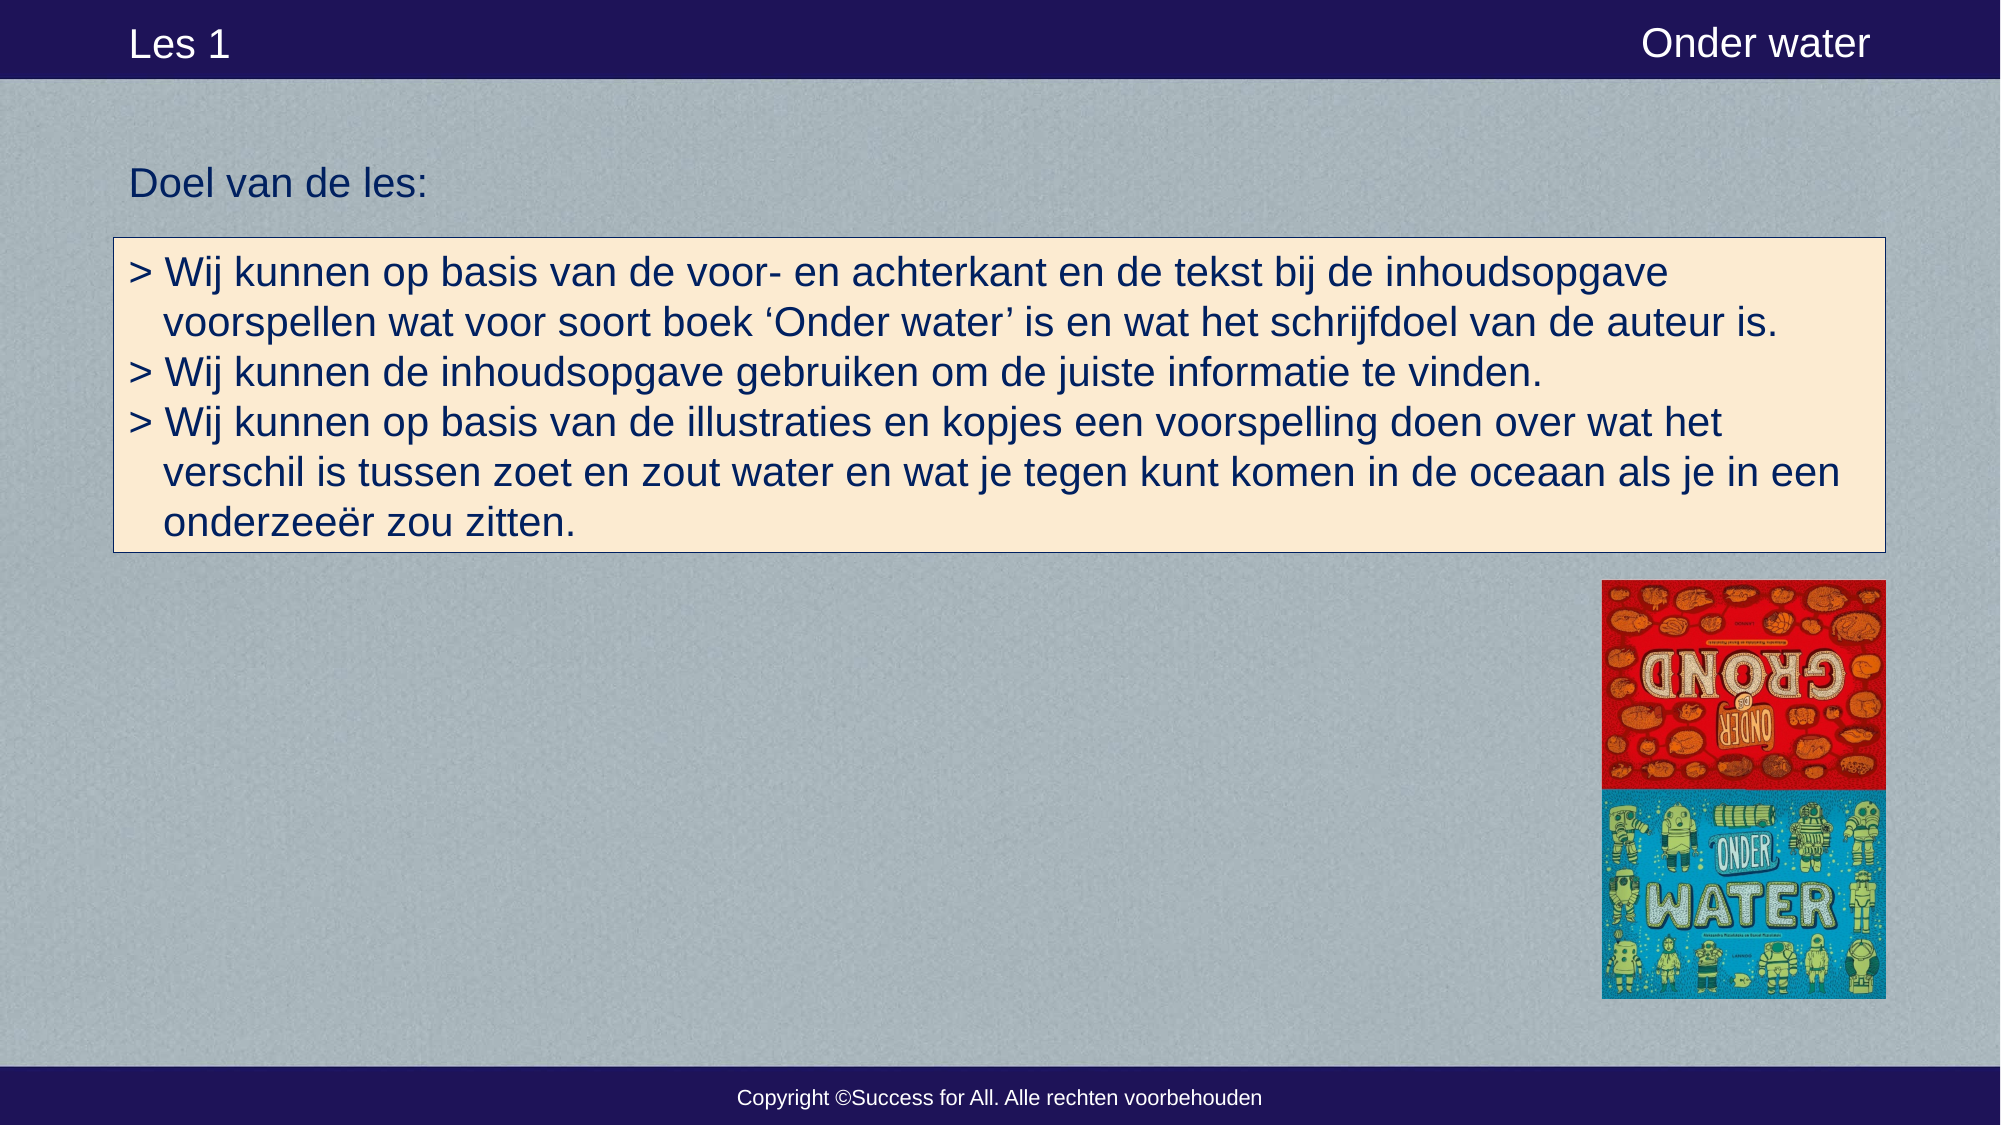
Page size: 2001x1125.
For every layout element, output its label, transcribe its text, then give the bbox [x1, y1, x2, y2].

text_box Onder water [999, 8, 1886, 73]
text_box Les 1 [114, 9, 354, 75]
text_box Doel van de les: [113, 148, 1635, 214]
text_box > Wij kunnen op basis van de voor- en achterkant en de tekst bij de inhoudsopgave voorspellen wat voor soort boek ‘Onder water’ is en wat het schrijfdoel van de auteur is. > Wij kunnen de inhoudsopgave gebruiken om de juiste informatie te vinden. > Wij kunnen op basis van de illustraties en kopjes een voorspelling doen over wat het verschil is tussen zoet en zout water en wat je tegen kunt komen in de oceaan als je in een onderzeeër zou zitten. [113, 237, 1886, 553]
picture [0, 0, 2001, 1125]
text_box Copyright ©Success for All. Alle rechten voorbehouden [0, 1076, 2000, 1125]
